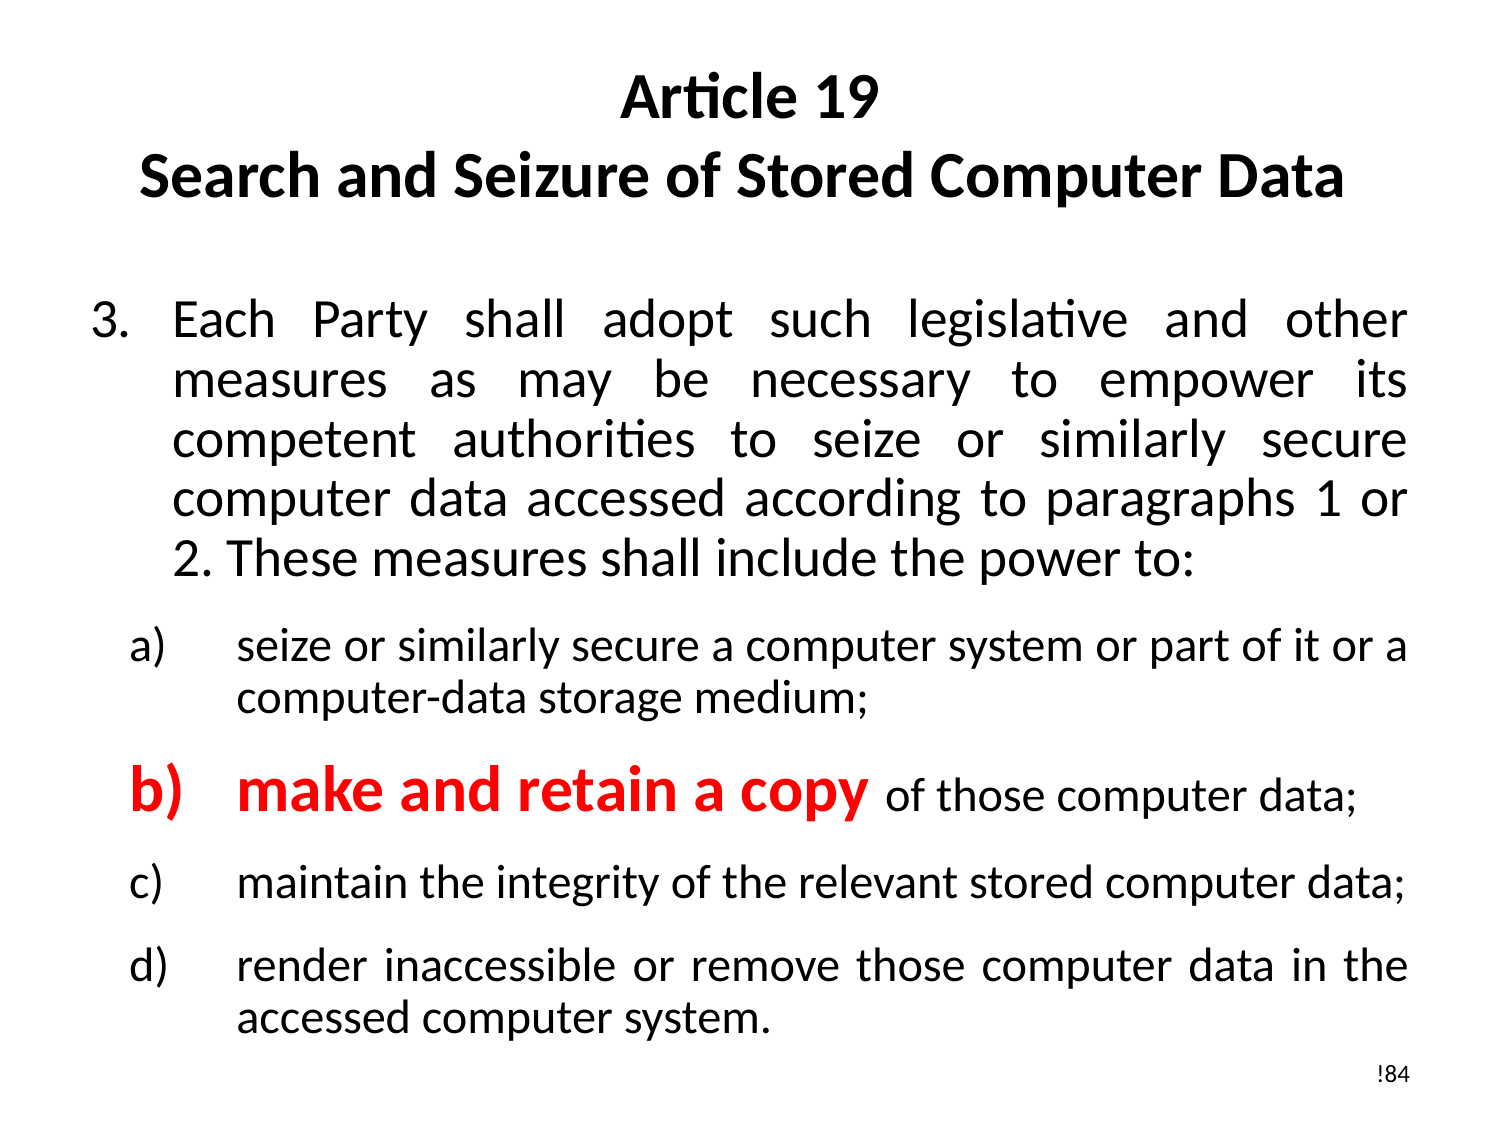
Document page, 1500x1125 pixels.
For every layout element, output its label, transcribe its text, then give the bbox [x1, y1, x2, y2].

list Each Party shall adopt such legislative and other measures as may be necessary to empower its competent authorities to seize or similarly secure computer data accessed according to paragraphs 1 or 2. These measures shall include the power to: seize or similarly secure a computer system or part of it or a computer-data storage medium; make and retain a copy of those computer data; maintain the integrity of the relevant stored computer data; render inaccessible or remove those computer data in the accessed computer system. [74, 282, 1426, 1073]
title Article 19 Search and Seizure of Stored Computer Data [74, 44, 1426, 220]
slide_number !84 [1074, 1042, 1425, 1103]
